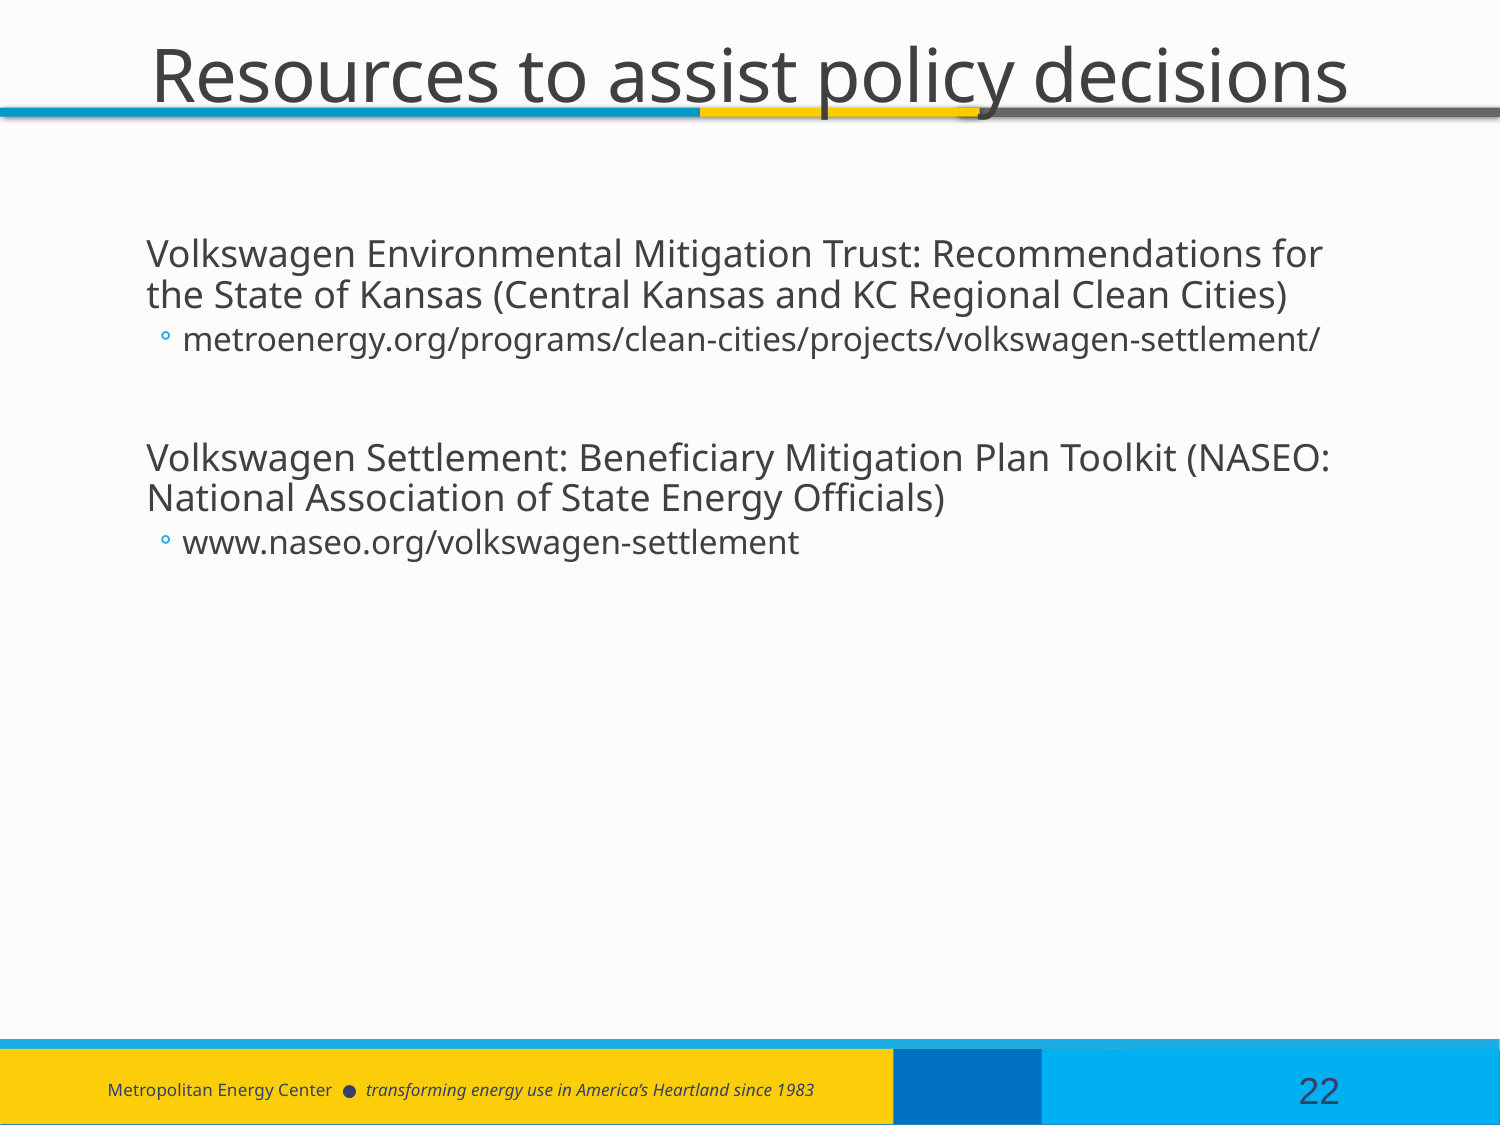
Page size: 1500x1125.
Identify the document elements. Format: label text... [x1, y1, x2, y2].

list Volkswagen Environmental Mitigation Trust: Recommendations for the State of Kansas (Central Kansas and KC Regional Clean Cities) metroenergy.org/programs/clean-cities/projects/volkswagen-settlement/ Volkswagen Settlement: Beneficiary Mitigation Plan Toolkit (NASEO: National Association of State Energy Officials) www.naseo.org/volkswagen-settlement [135, 227, 1373, 888]
title Resources to assist policy decisions [135, 13, 1373, 125]
